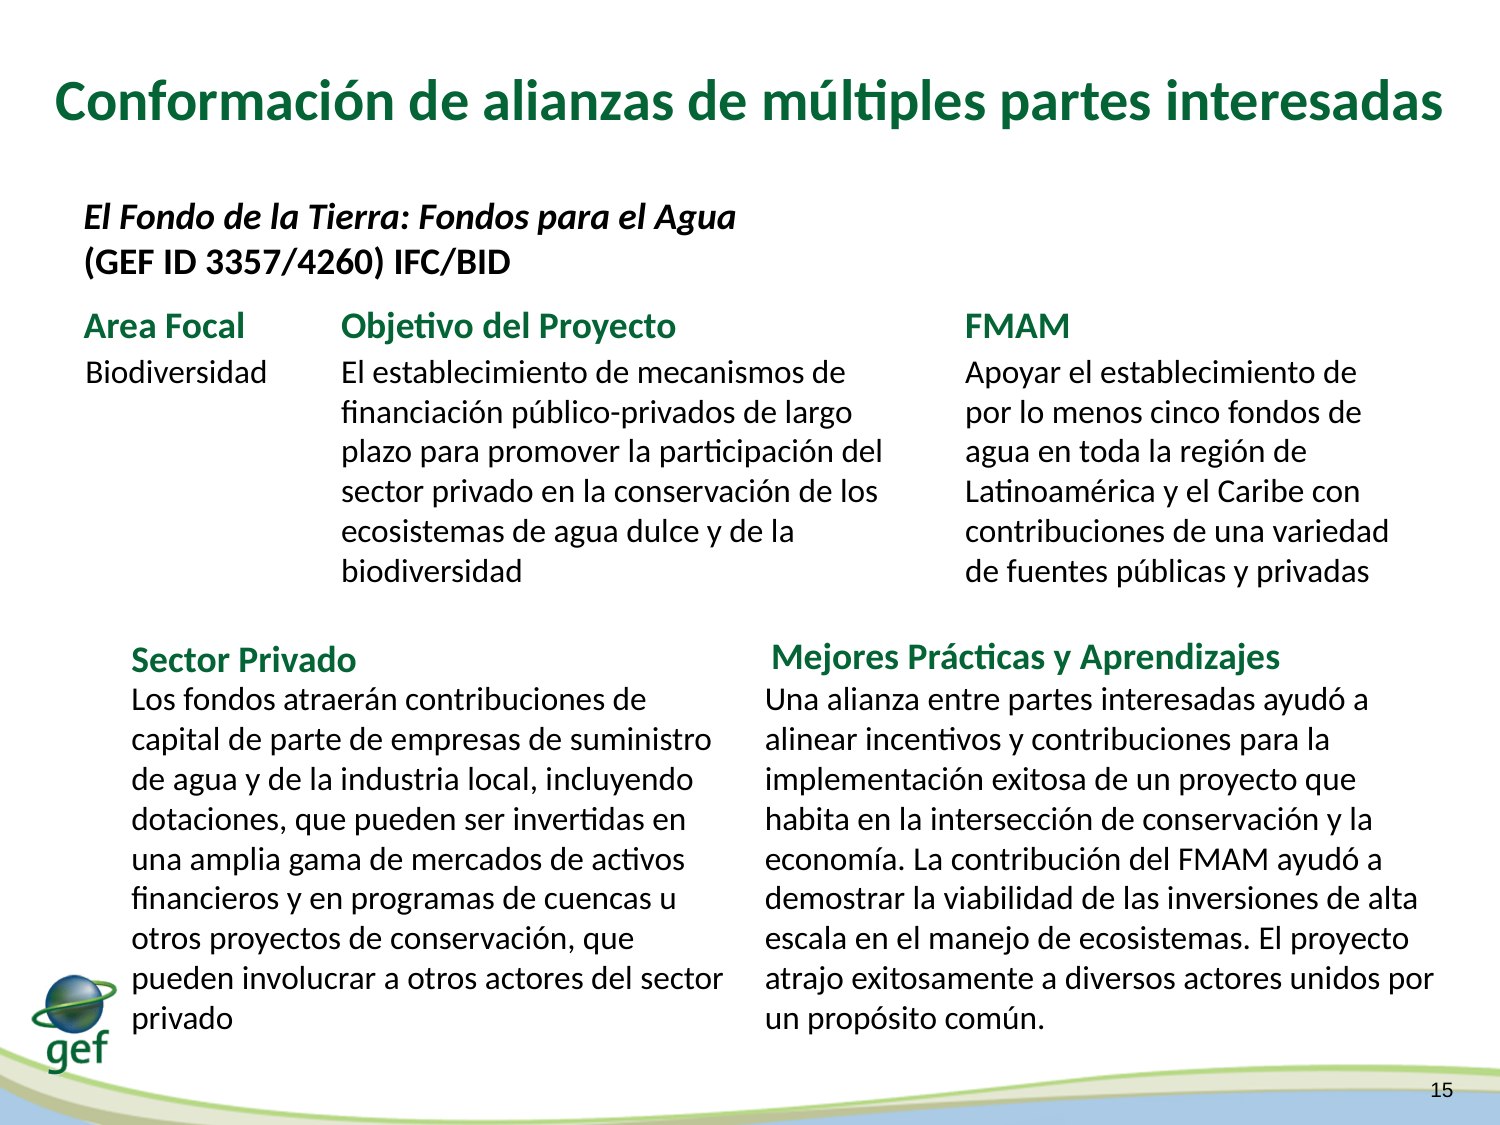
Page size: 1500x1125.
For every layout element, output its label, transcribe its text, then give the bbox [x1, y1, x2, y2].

text_box El establecimiento de mecanismos de financiación público-privados de largo plazo para promover la participación del sector privado en la conservación de los ecosistemas de agua dulce y de la biodiversidad [326, 342, 933, 597]
text_box FMAM [950, 293, 1188, 342]
text_box Area Focal [68, 293, 307, 354]
text_box Sector Privado [116, 627, 455, 669]
text_box Conformación de alianzas de múltiples partes interesadas [0, 62, 1500, 133]
text_box Biodiversidad [70, 342, 326, 398]
text_box Apoyar el establecimiento de por lo menos cinco fondos de agua en toda la región de Latinoamérica y el Caribe con contribuciones de una variedad de fuentes públicas y privadas [950, 342, 1416, 597]
text_box Una alianza entre partes interesadas ayudó a alinear incentivos y contribuciones para la implementación exitosa de un proyecto que habita en la intersección de conservación y la economía. La contribución del FMAM ayudó a demostrar la viabilidad de las inversiones de alta escala en el manejo de ecosistemas. El proyecto atrajo exitosamente a diversos actores unidos por un propósito común. [750, 669, 1463, 1044]
text_box El Fondo de la Tierra: Fondos para el Agua (GEF ID 3357/4260) IFC/BID [68, 184, 818, 290]
picture [0, 922, 1500, 1125]
text_box Los fondos atraerán contribuciones de capital de parte de empresas de suministro de agua y de la industria local, incluyendo dotaciones, que pueden ser invertidas en una amplia gama de mercados de activos financieros y en programas de cuencas u otros proyectos de conservación, que pueden involucrar a otros actores del sector privado [116, 669, 750, 1044]
text_box Objetivo del Proyecto [326, 293, 739, 342]
text_box Mejores Prácticas y Aprendizajes [756, 624, 1332, 669]
